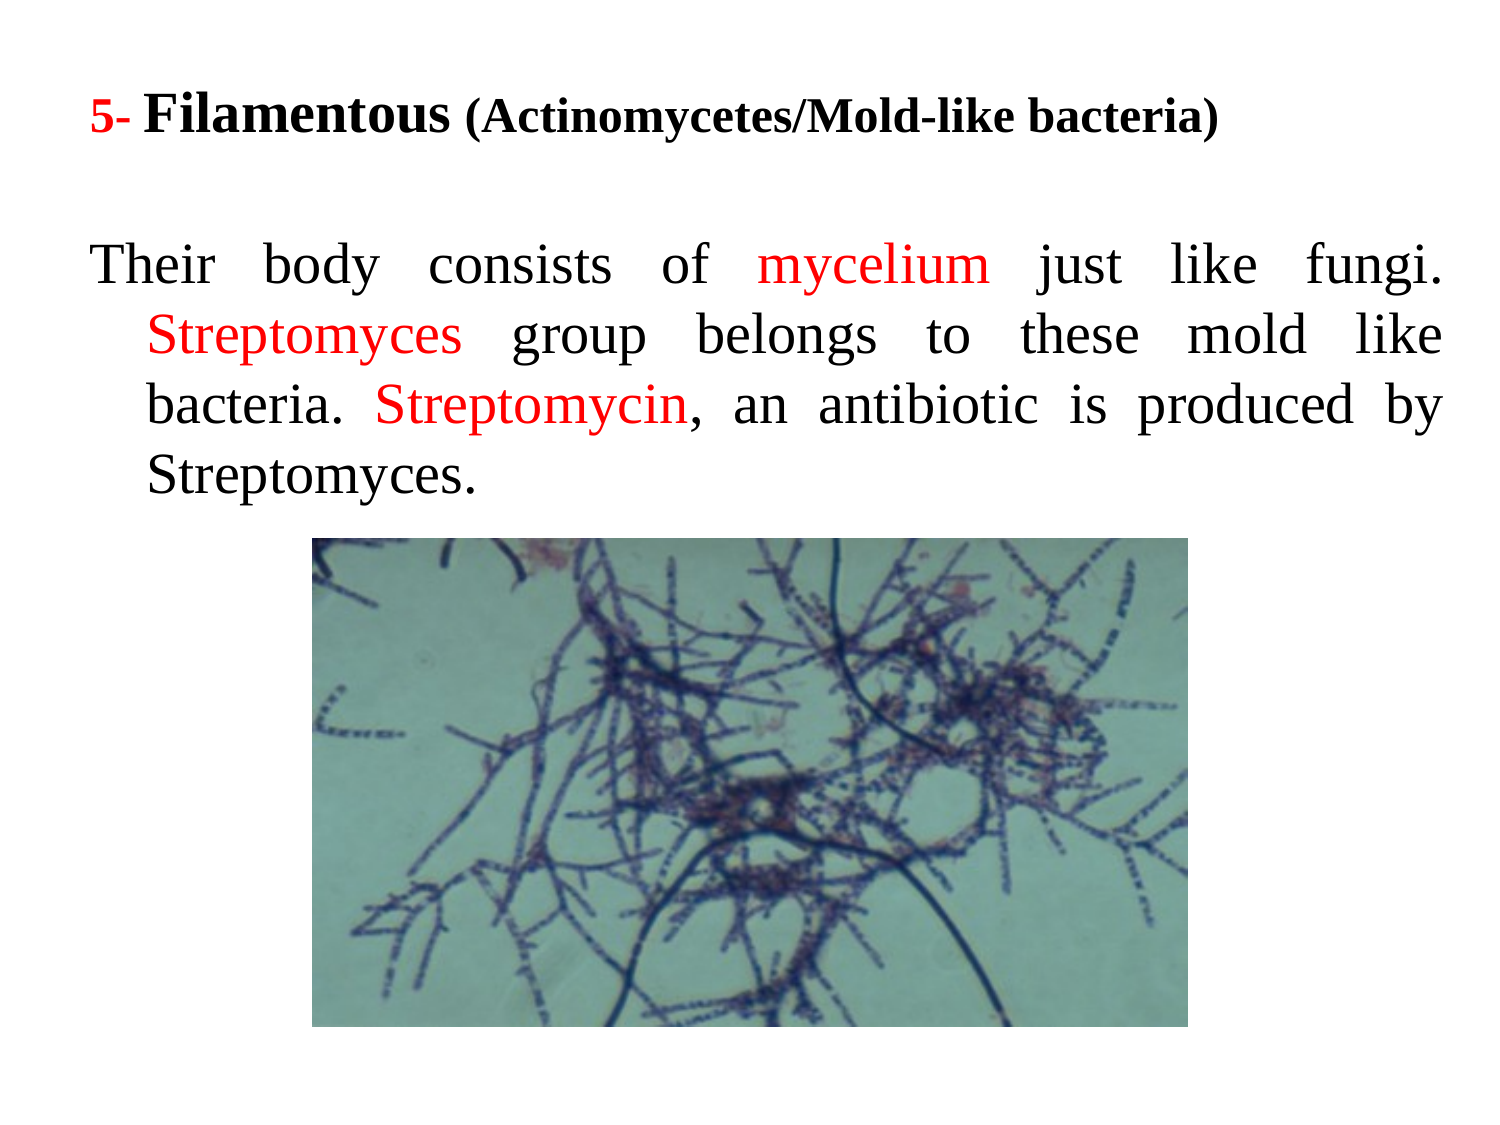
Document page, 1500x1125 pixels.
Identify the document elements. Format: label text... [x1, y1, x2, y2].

picture [312, 538, 1188, 1028]
text_box 5- Filamentous (Actinomycetes/Mold-like bacteria) Their body consists of mycelium just like fungi. Streptomyces group belongs to these mold like bacteria. Streptomycin, an antibiotic is produced by Streptomyces. [75, 66, 1459, 516]
